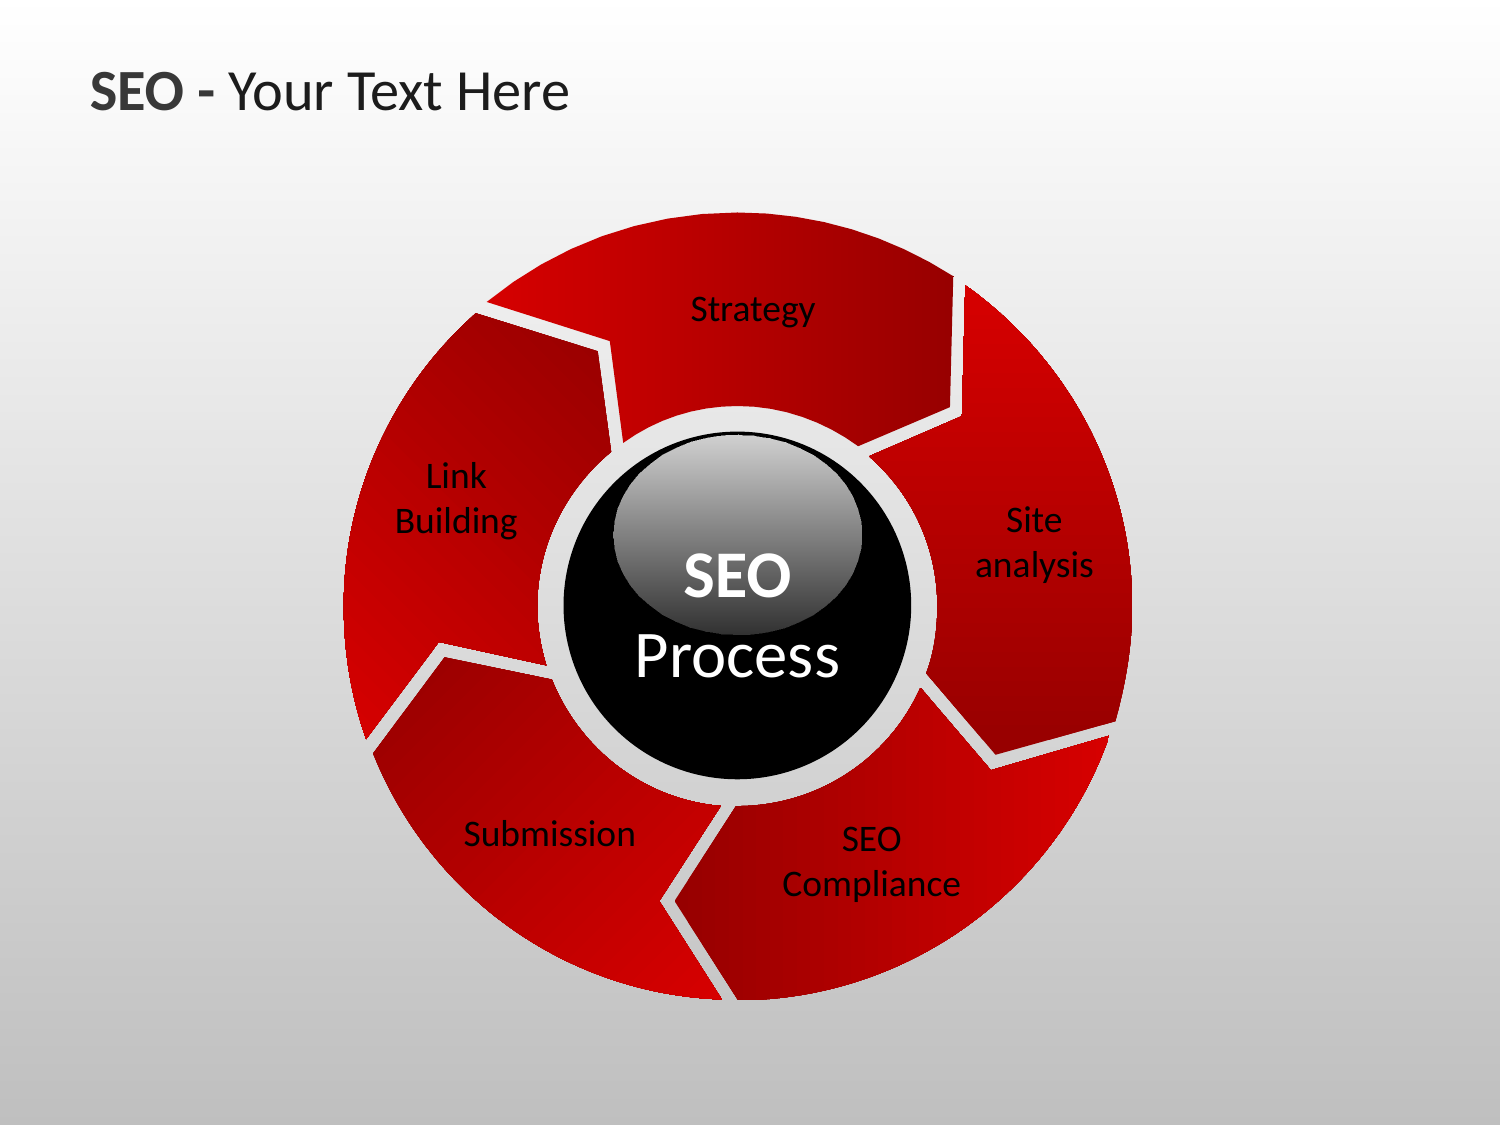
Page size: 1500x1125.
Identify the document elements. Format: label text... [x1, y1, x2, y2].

text_box [486, 212, 954, 429]
text_box Link Building [318, 443, 558, 549]
text_box Strategy [587, 276, 919, 337]
text_box Site analysis [918, 487, 1150, 593]
text_box SEO - Your Text Here [75, 37, 801, 138]
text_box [563, 431, 912, 780]
text_box [373, 657, 691, 818]
text_box Submission [406, 801, 694, 862]
text_box [379, 313, 609, 443]
text_box [343, 549, 547, 740]
text_box [438, 862, 722, 1000]
text_box [674, 852, 986, 1001]
text_box [741, 687, 1110, 861]
text_box [926, 593, 1133, 755]
text_box [694, 801, 721, 848]
text_box [915, 285, 1114, 521]
text_box SEO Compliance [706, 806, 1038, 912]
